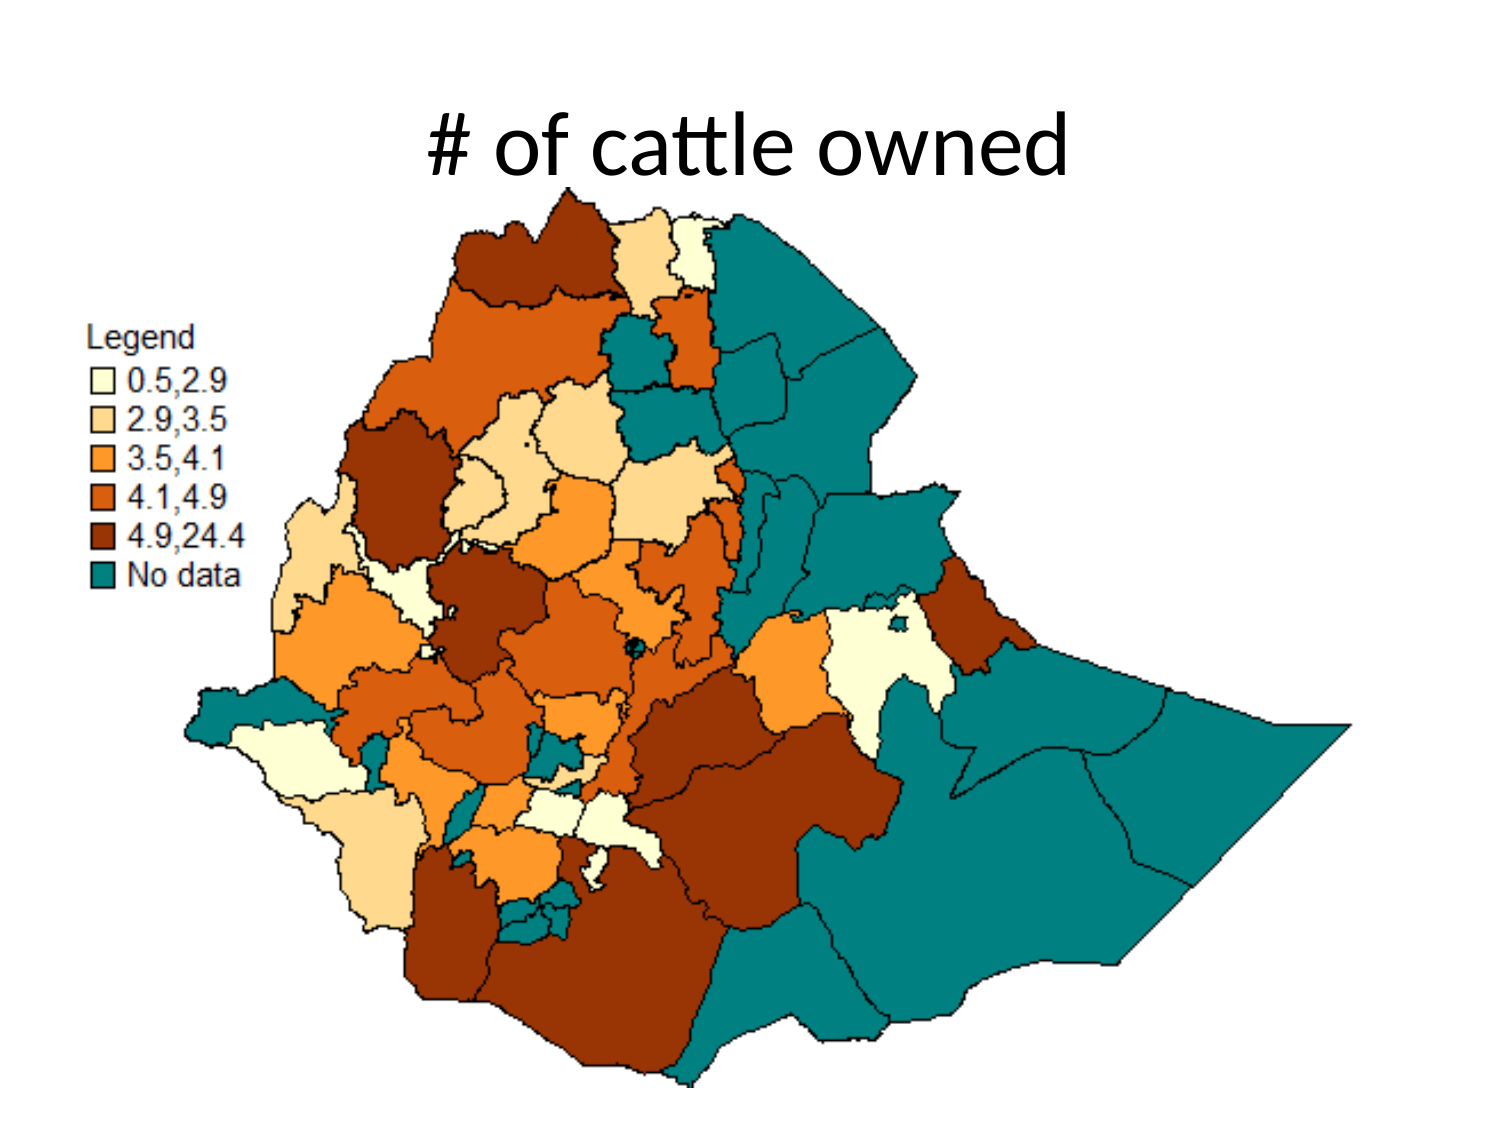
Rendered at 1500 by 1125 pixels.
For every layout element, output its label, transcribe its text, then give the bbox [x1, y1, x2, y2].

picture [74, 187, 1460, 1089]
title # of cattle owned [75, 45, 1425, 185]
